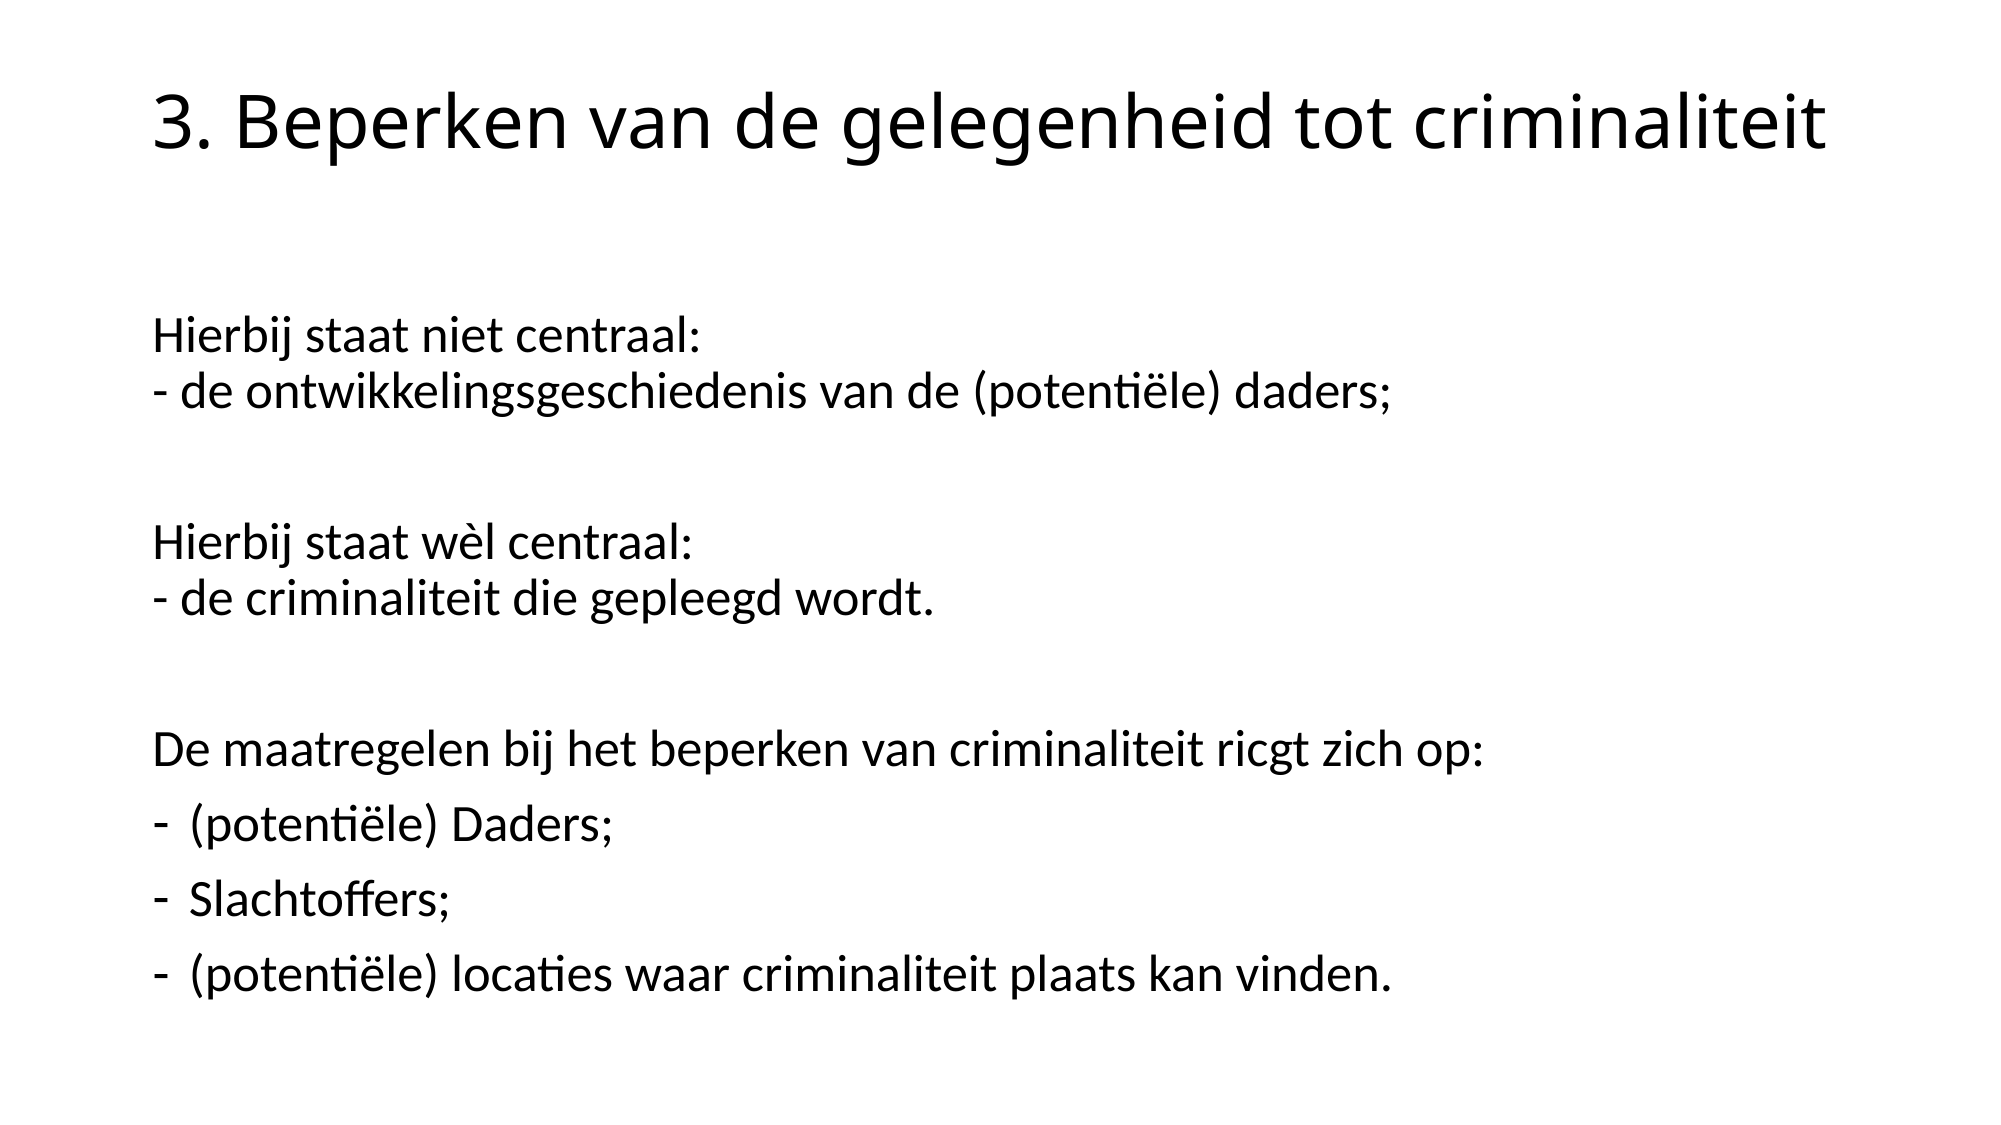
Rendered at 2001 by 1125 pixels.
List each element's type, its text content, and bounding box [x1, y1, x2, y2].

title 3. Beperken van de gelegenheid tot criminaliteit [137, 59, 1863, 278]
list Hierbij staat niet centraal: - de ontwikkelingsgeschiedenis van de (potentiële) daders; Hierbij staat wèl centraal: - de criminaliteit die gepleegd wordt. De maatregelen bij het beperken van criminaliteit ricgt zich op: (potentiële) Daders; Slachtoffers; (potentiële) locaties waar criminaliteit plaats kan vinden. [137, 299, 1863, 1014]
